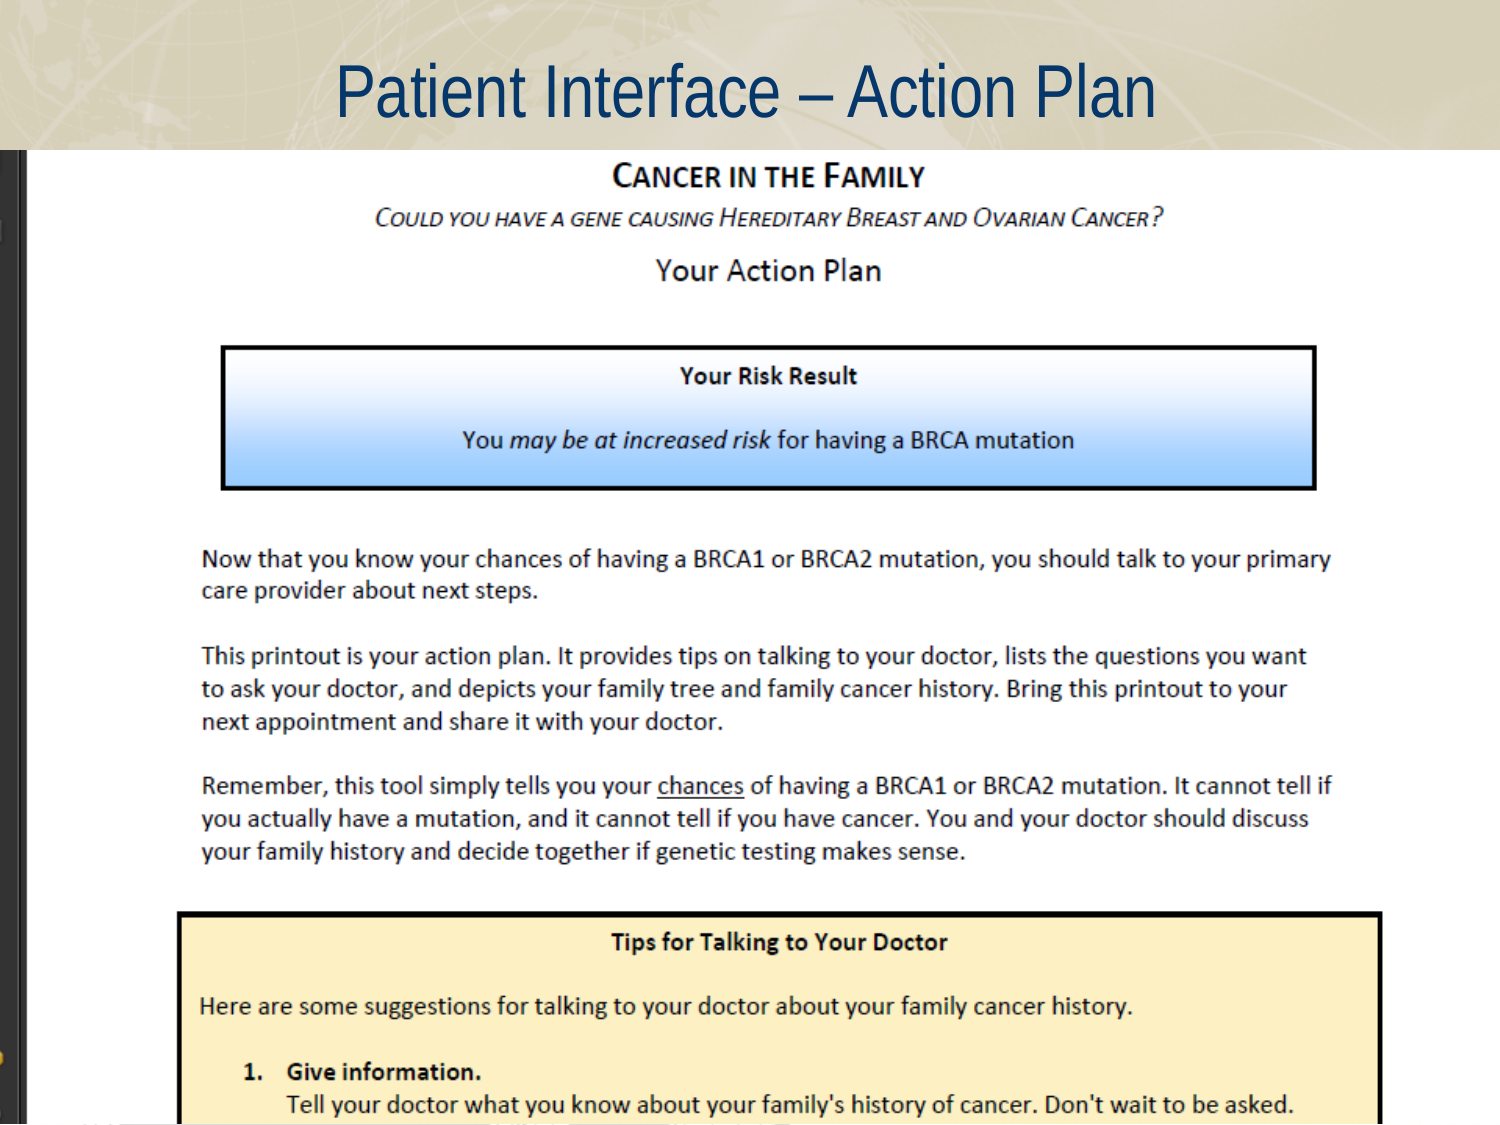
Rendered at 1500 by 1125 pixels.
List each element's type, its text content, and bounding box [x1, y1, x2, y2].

picture [0, 0, 1500, 1125]
title Patient Interface – Action Plan [109, 0, 1385, 148]
